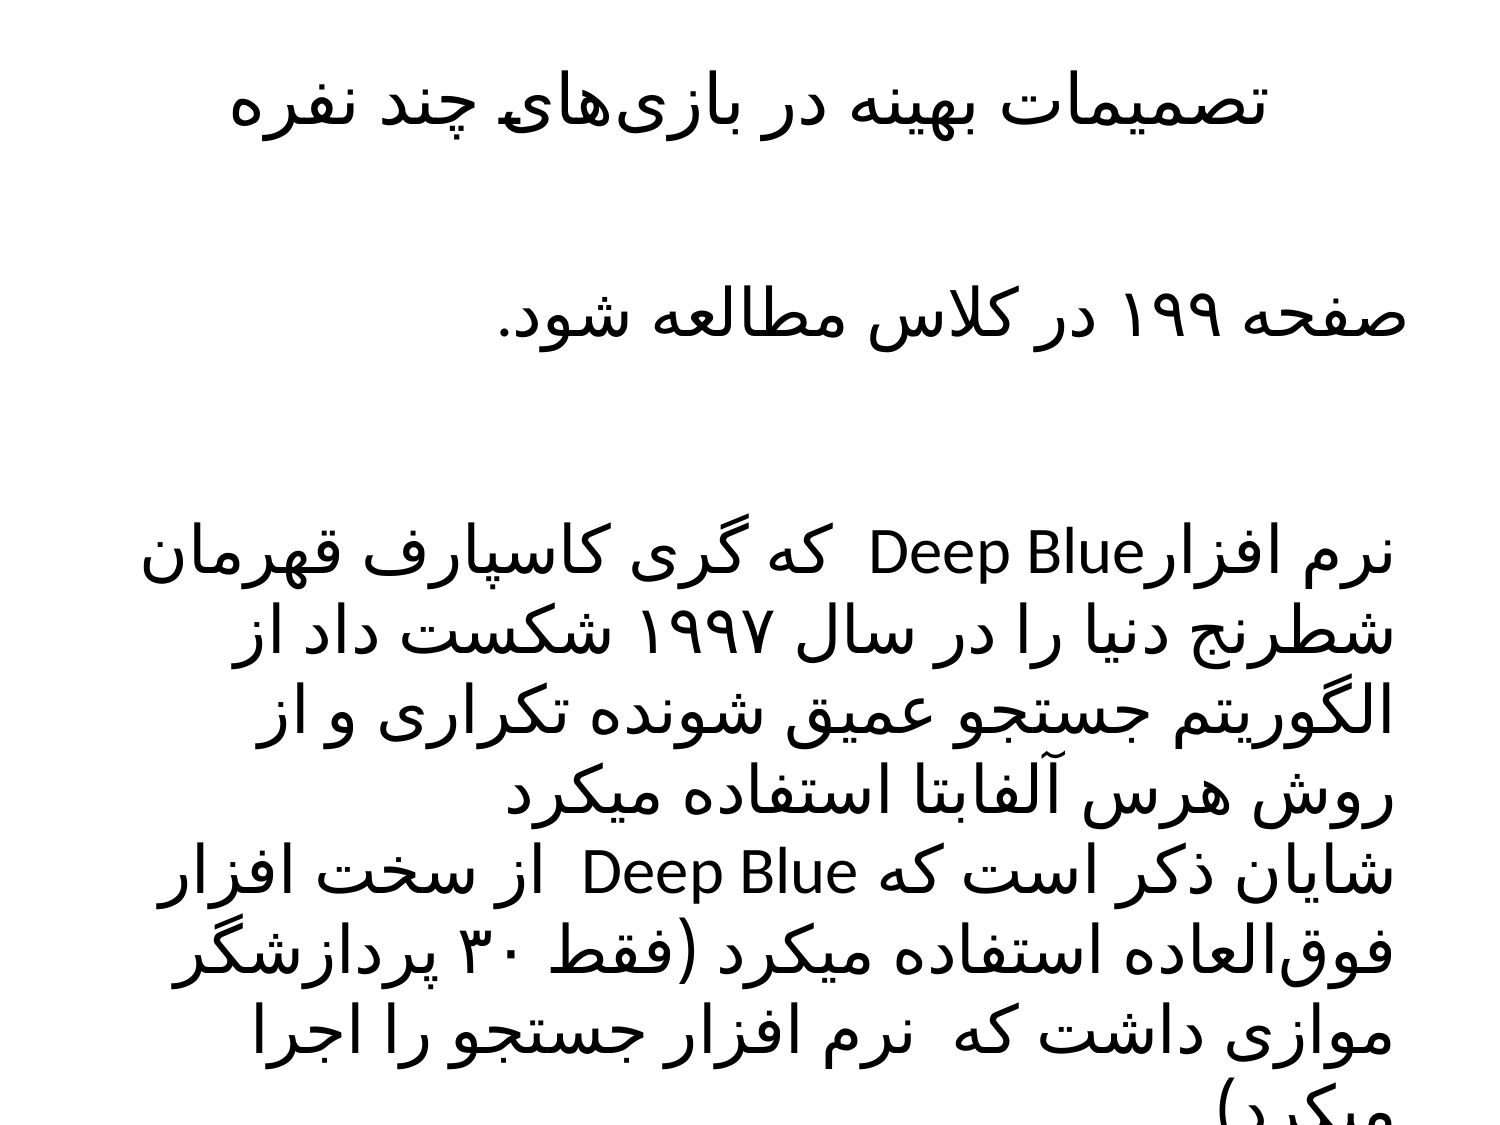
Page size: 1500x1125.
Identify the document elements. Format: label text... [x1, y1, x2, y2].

list .صفحه ۱۹۹ در کلاس مطالعه شود [75, 262, 1425, 413]
text_box نرم افزارDeep Blue که گری کاسپارف قهرمان شطرنج دنیا را در سال ۱۹۹۷ شکست داد از الگوریتم جستجو عمیق شونده تکراری و از روش هرس آلفا‌بتا استفاده میکرد شایان ذکر است که Deep Blue از سخت افزار فوق‌العاده استفاده میکرد (فقط ۳۰ پردازشگر موازی داشت که نرم افزار جستجو را اجرا میکرد) [112, 499, 1413, 1125]
title تصمیمات بهینه در بازی‌های چند نفره [75, 45, 1425, 233]
